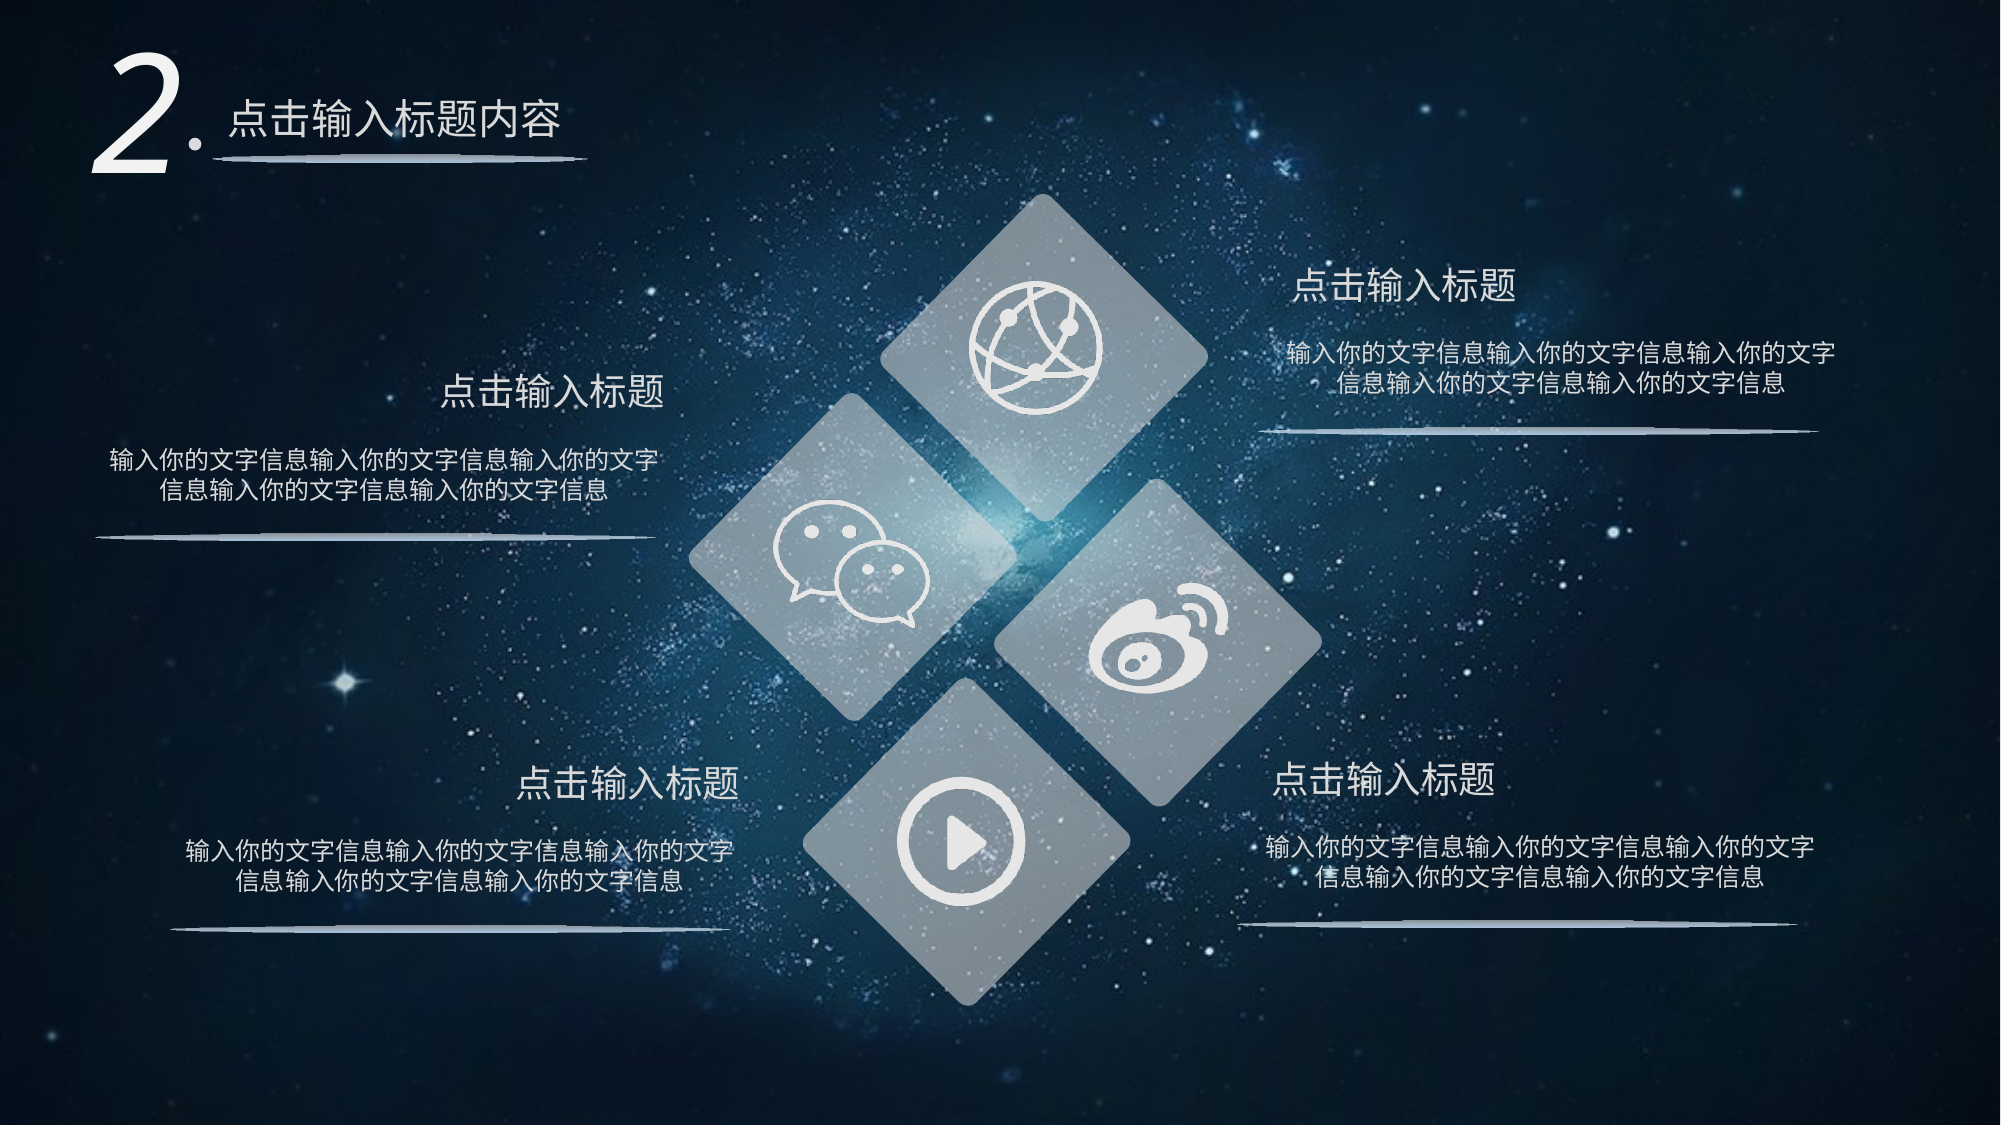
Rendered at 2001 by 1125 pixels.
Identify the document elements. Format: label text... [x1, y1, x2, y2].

text_box 输入你的文字信息输入你的文字信息输入你的文字信息输入你的文字信息输入你的文字信息 [1265, 330, 1858, 405]
text_box 点击输入标题 [1277, 255, 1532, 315]
text_box [687, 392, 1018, 722]
text_box 点击输入标题 [1256, 748, 1511, 809]
text_box 点击输入标题内容 [212, 85, 577, 151]
text_box [993, 477, 1323, 808]
text_box 点击输入标题 [424, 360, 680, 421]
text_box [199, 137, 203, 151]
text_box [209, 153, 591, 164]
text_box 2 [76, 0, 199, 215]
text_box 点击输入标题 [500, 752, 755, 812]
text_box [1255, 426, 1822, 436]
text_box [92, 532, 659, 542]
text_box [168, 924, 734, 934]
text_box [801, 767, 871, 917]
text_box 输入你的文字信息输入你的文字信息输入你的文字信息输入你的文字信息输入你的文字信息 [88, 436, 682, 512]
text_box [879, 192, 1210, 523]
text_box 输入你的文字信息输入你的文字信息输入你的文字信息输入你的文字信息输入你的文字信息 [163, 828, 757, 904]
text_box [883, 676, 1132, 1007]
picture [0, 0, 2001, 1125]
text_box 输入你的文字信息输入你的文字信息输入你的文字信息输入你的文字信息输入你的文字信息 [1244, 823, 1837, 899]
text_box [1234, 919, 1801, 929]
